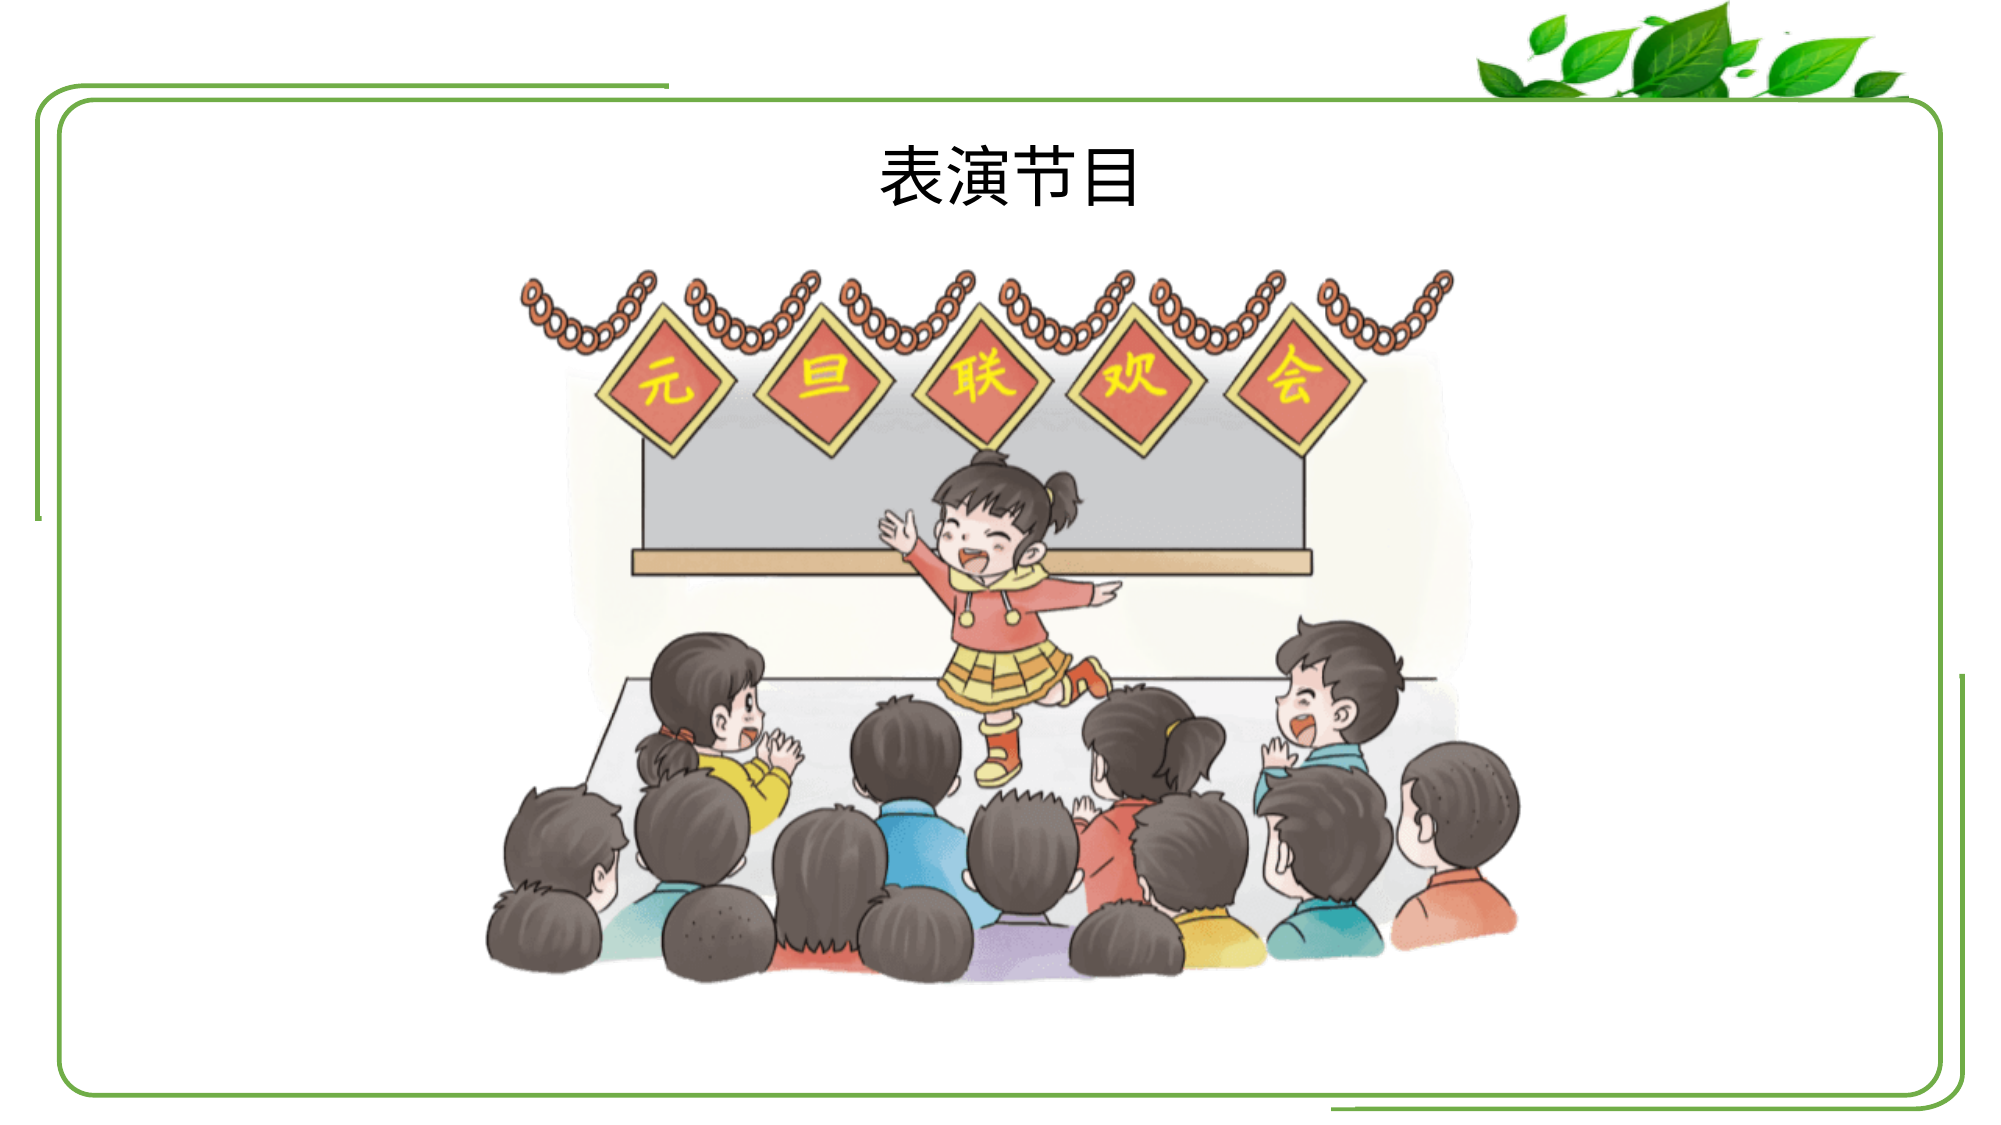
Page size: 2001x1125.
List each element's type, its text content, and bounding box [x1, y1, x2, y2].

text_box 表演节目 [373, 127, 1650, 223]
picture [1476, 0, 1909, 97]
picture [445, 254, 1566, 1005]
